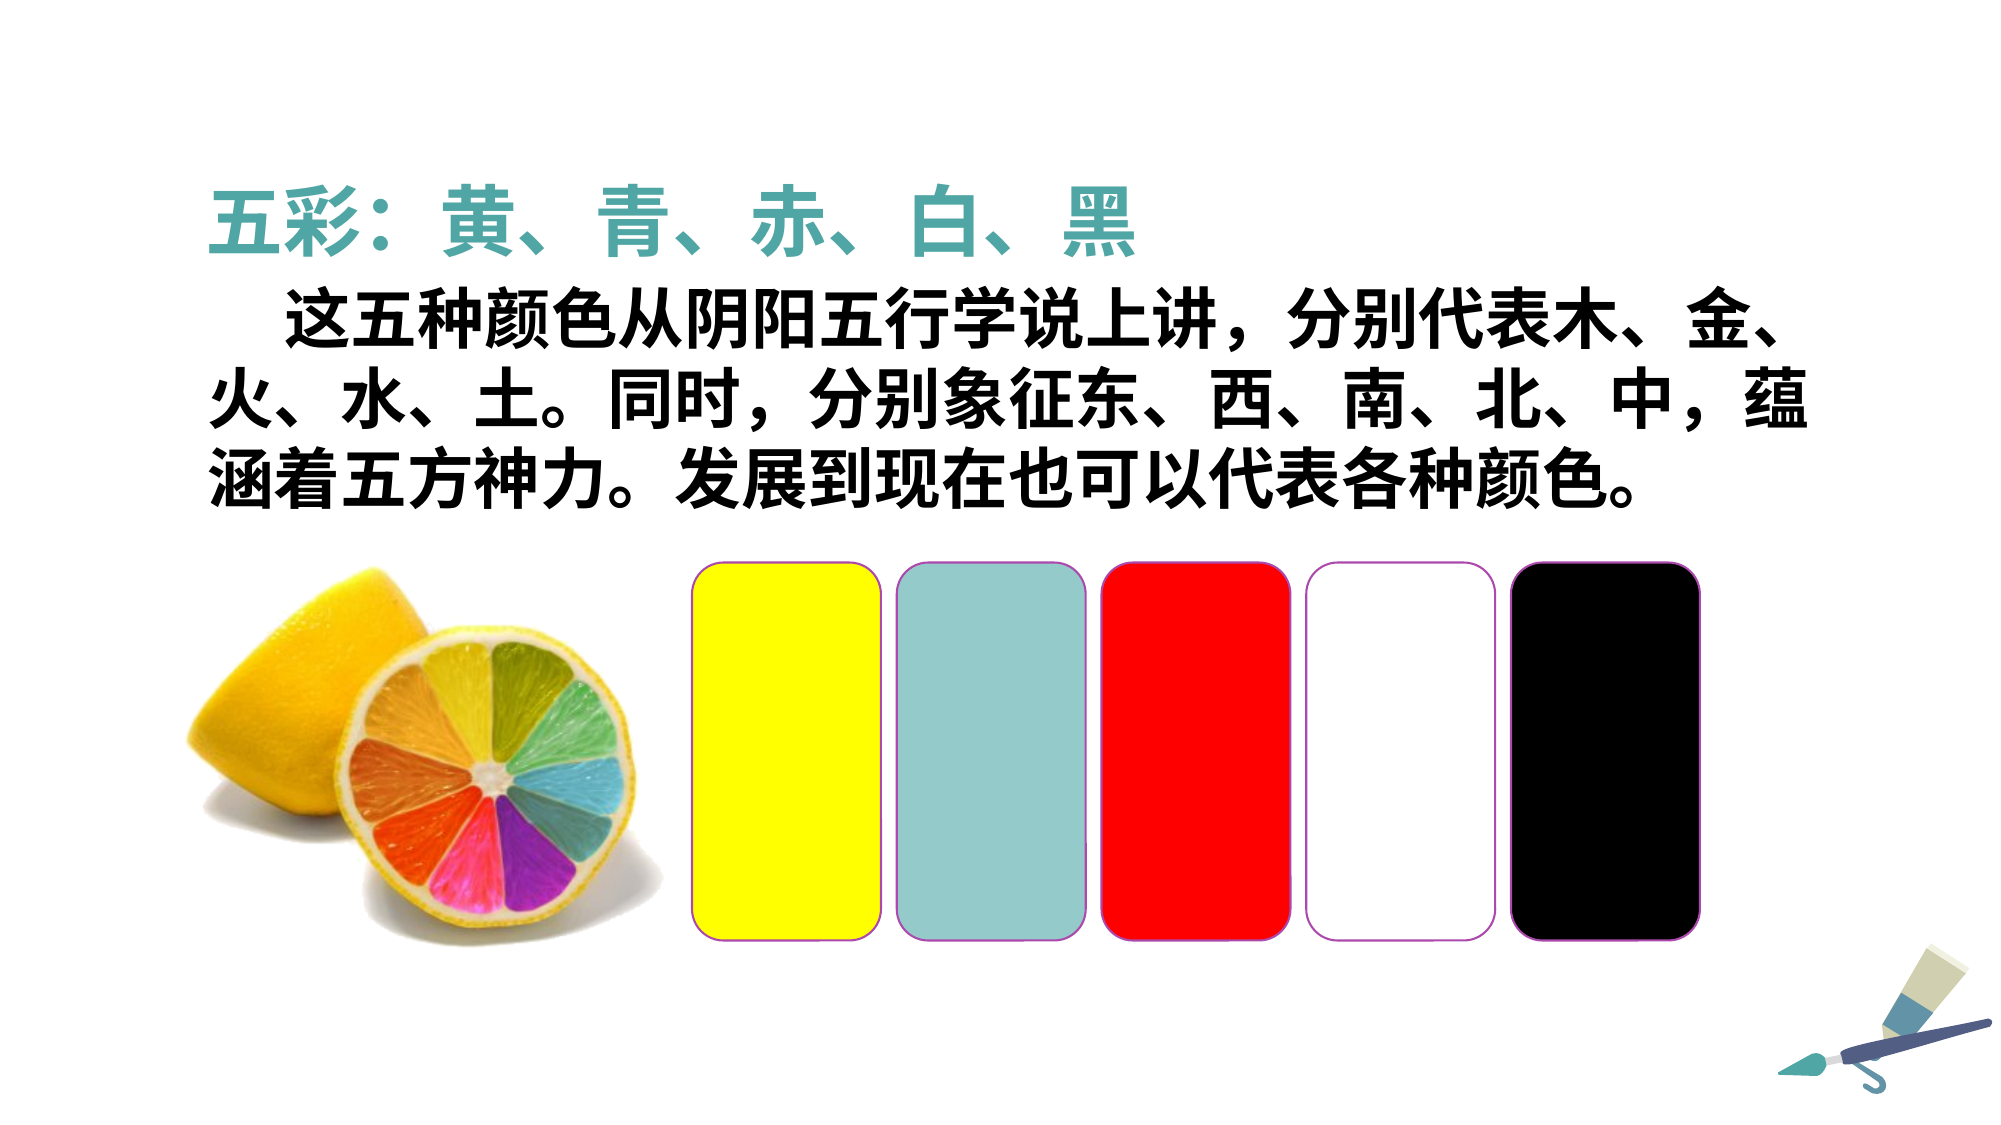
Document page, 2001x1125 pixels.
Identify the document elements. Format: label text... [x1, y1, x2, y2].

text_box [895, 561, 1087, 942]
text_box [1509, 561, 1701, 942]
picture [157, 538, 683, 1007]
text_box 这五种颜色从阴阳五行学说上讲，分别代表木、金、火、水、土。同时，分别象征东、西、南、北、中，蕴涵着五方神力。发展到现在也可以代表各种颜色。 [192, 269, 1840, 524]
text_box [1811, 945, 1974, 1125]
text_box [690, 561, 883, 942]
text_box 五彩：黄、青、赤、白、黑 [191, 118, 1154, 274]
text_box [1305, 561, 1497, 942]
text_box [1100, 561, 1292, 942]
